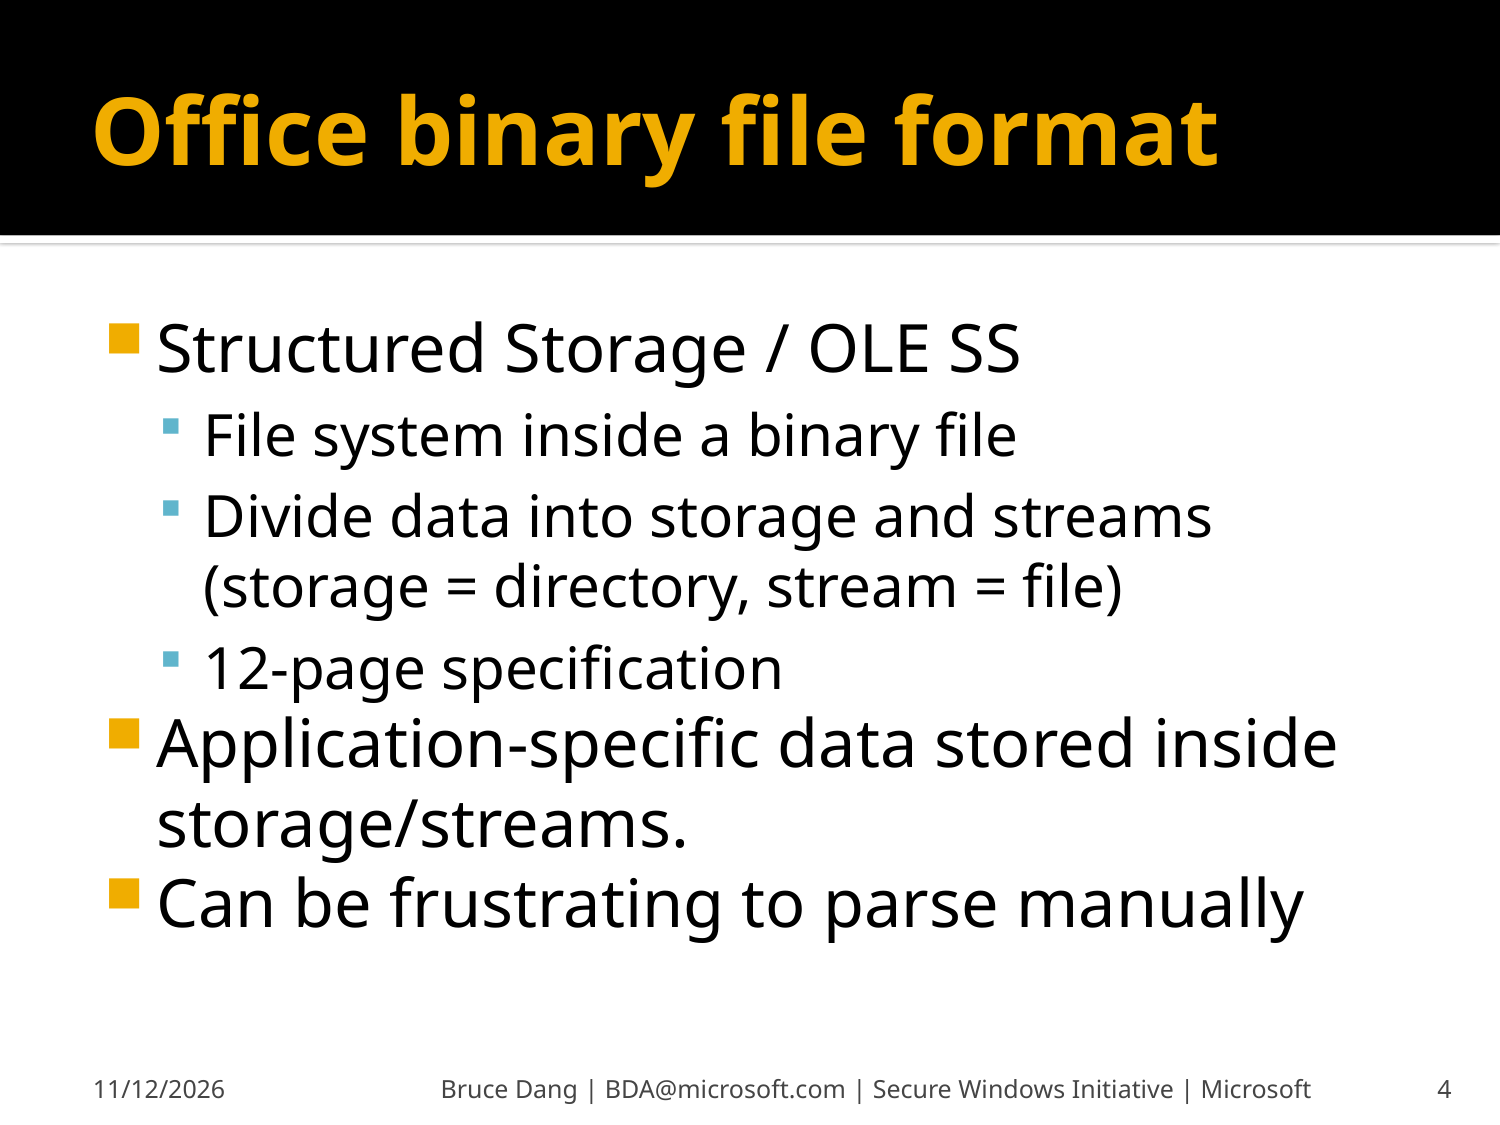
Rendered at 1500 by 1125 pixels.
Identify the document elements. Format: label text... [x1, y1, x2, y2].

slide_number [75, 1062, 425, 1108]
list Structured Storage / OLE SS File system inside a binary file Divide data into storage and streams (storage = directory, stream = file) 12-page specification Application-specific data stored inside storage/streams. Can be frustrating to parse manually [75, 291, 1425, 1050]
footer Bruce Dang | BDA@microsoft.com | Secure Windows Initiative | Microsoft [433, 1062, 1337, 1108]
slide_number 4 [1345, 1062, 1467, 1108]
title Office binary file format [75, 25, 1425, 231]
